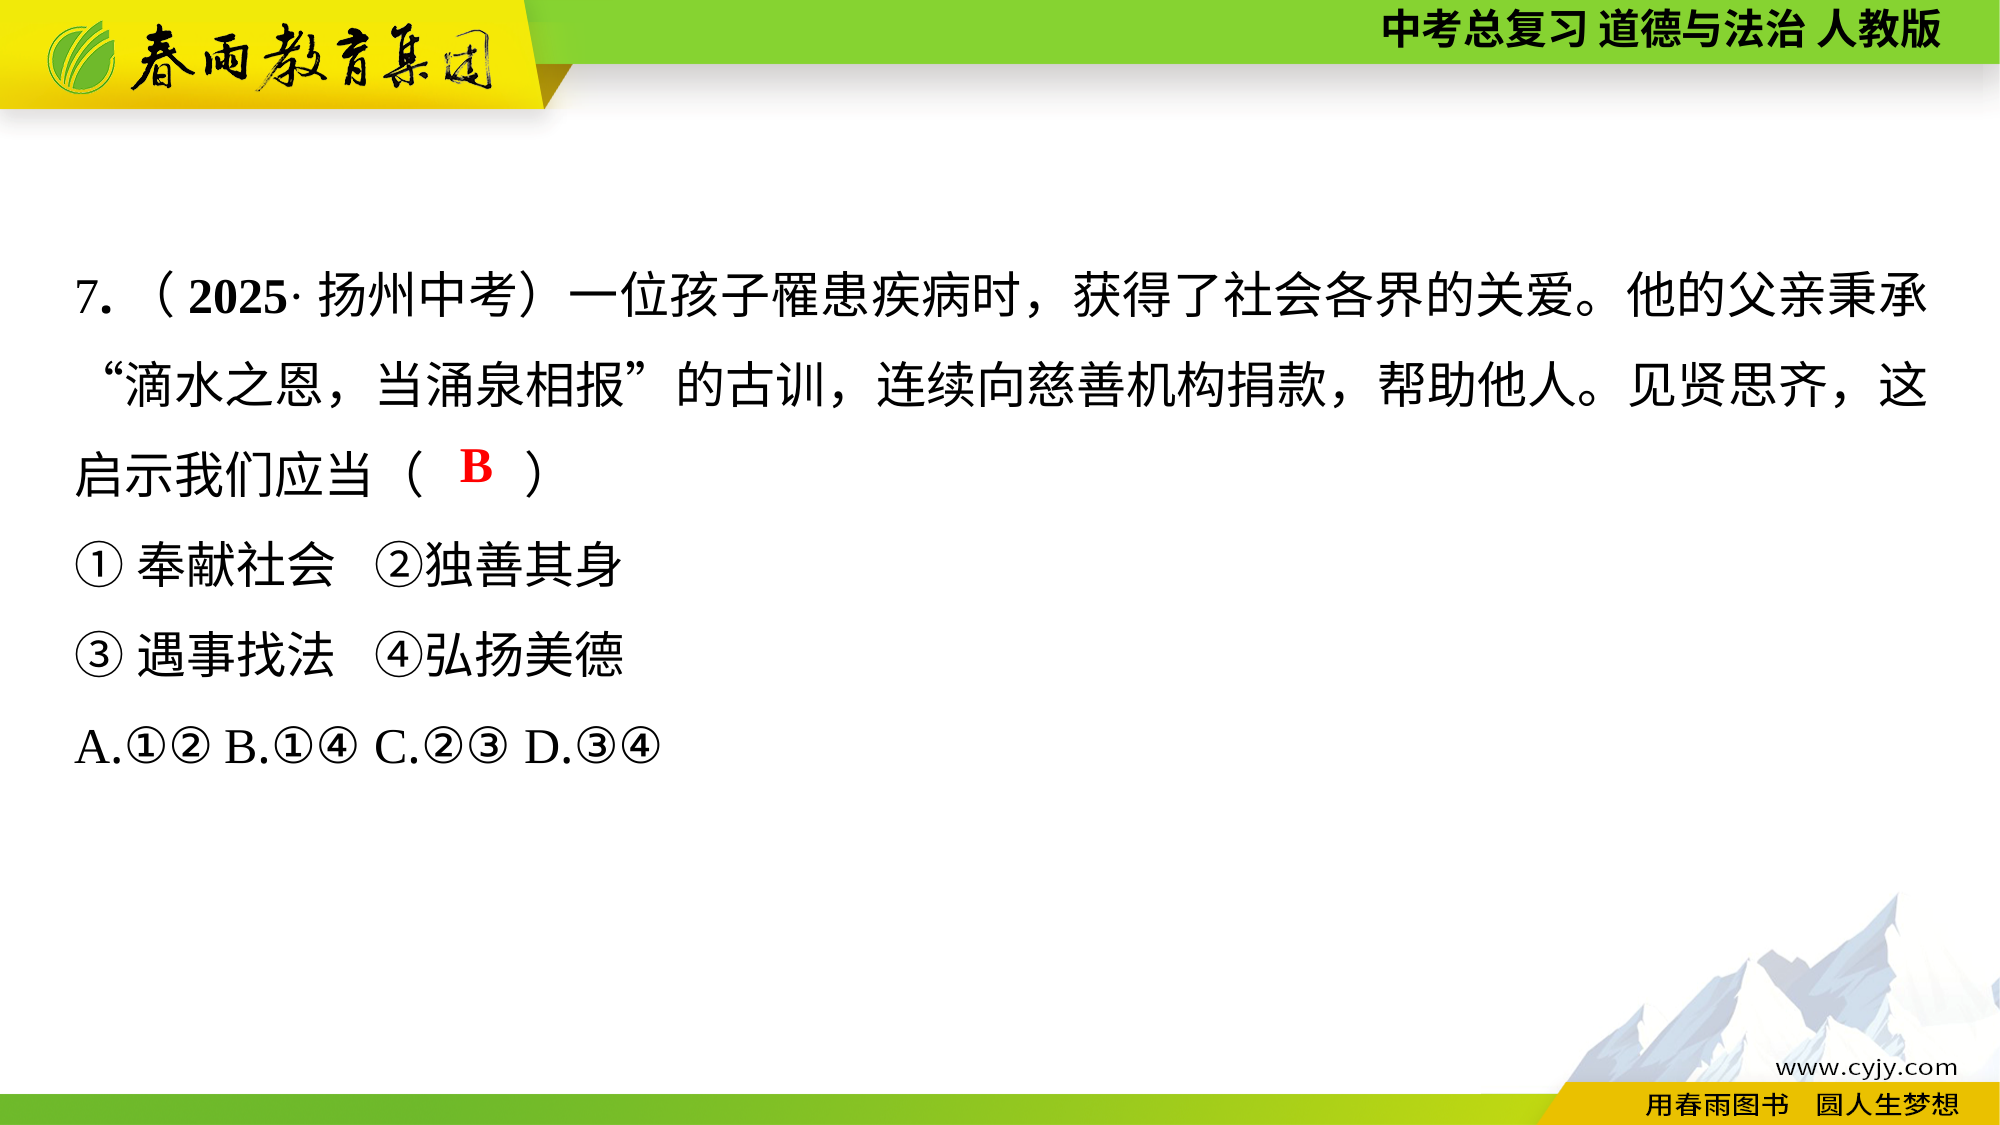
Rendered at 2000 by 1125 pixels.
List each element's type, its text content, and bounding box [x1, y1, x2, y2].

picture [0, 0, 2000, 1125]
list 7.（2025·扬州中考）一位孩子罹患疾病时，获得了社会各界的关爱。他的父亲秉承“滴水之恩，当涌泉相报”的古训，连续向慈善机构捐款，帮助他人。见贤思齐，这启示我们应当（ ） ①奉献社会 ②独善其身 ③遇事找法 ④弘扬美德 A.①② B.①④ C.②③ D.③④ [59, 226, 1944, 776]
text_box B [445, 424, 509, 500]
